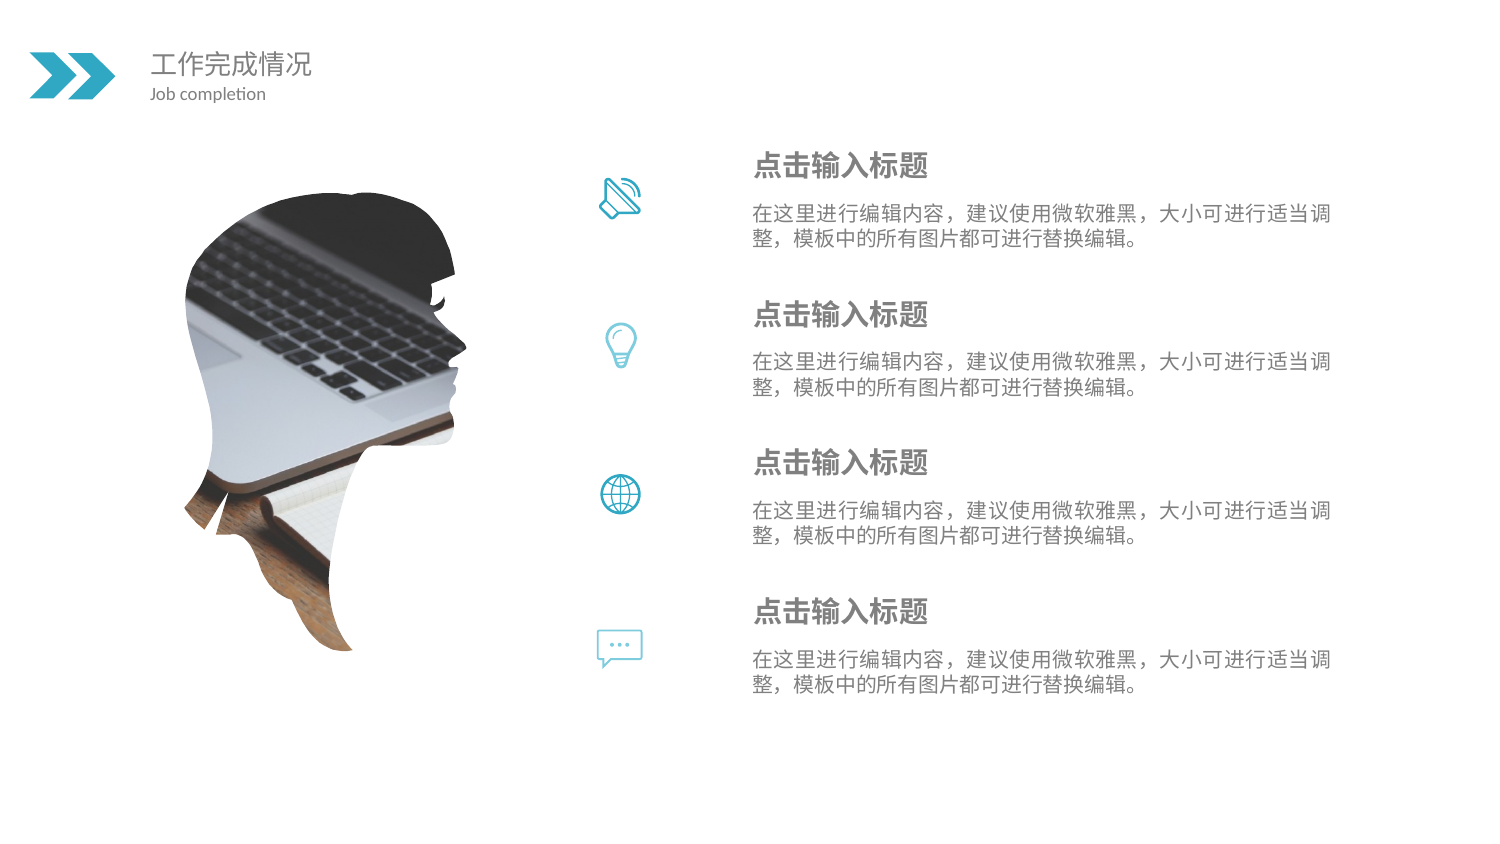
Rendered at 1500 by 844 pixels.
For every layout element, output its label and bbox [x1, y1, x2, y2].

text_box [737, 288, 1346, 408]
text_box [600, 474, 641, 515]
text_box [737, 139, 1346, 259]
text_box [598, 177, 641, 220]
text_box [596, 629, 643, 670]
text_box [605, 322, 638, 369]
text_box [737, 437, 1346, 557]
text_box [737, 586, 1346, 706]
picture [183, 192, 467, 652]
